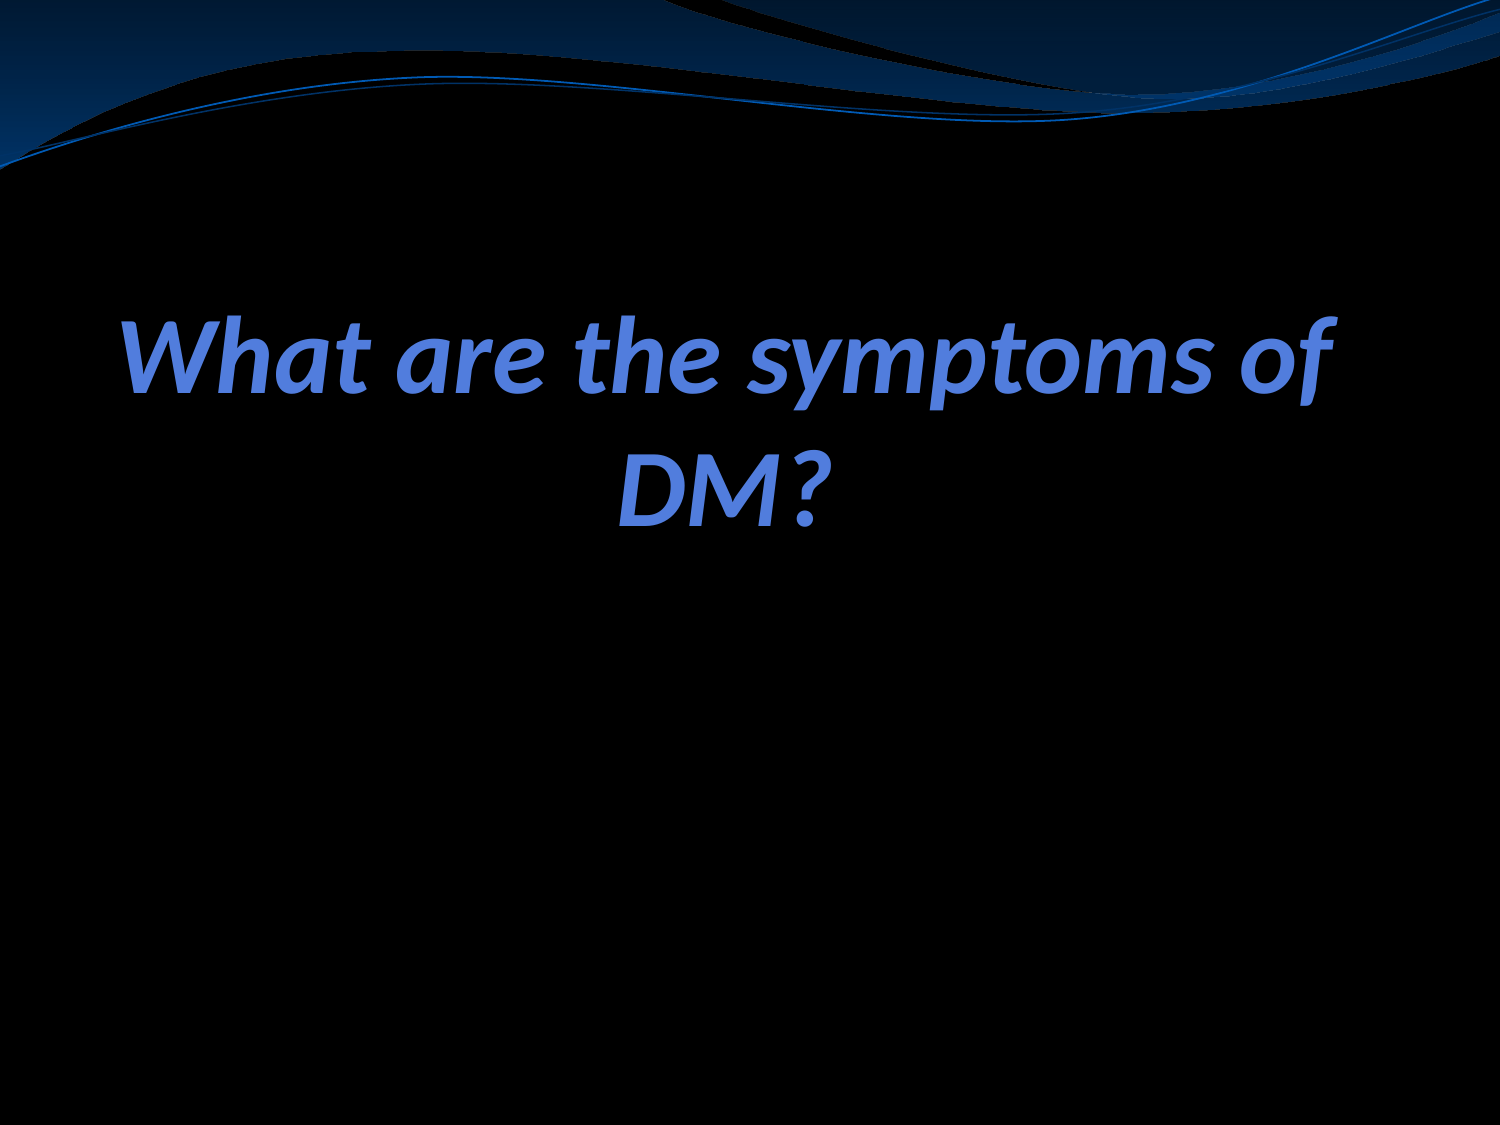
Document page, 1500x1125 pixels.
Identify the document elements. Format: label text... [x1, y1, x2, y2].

title What are the symptoms of DM? [87, 324, 1363, 549]
